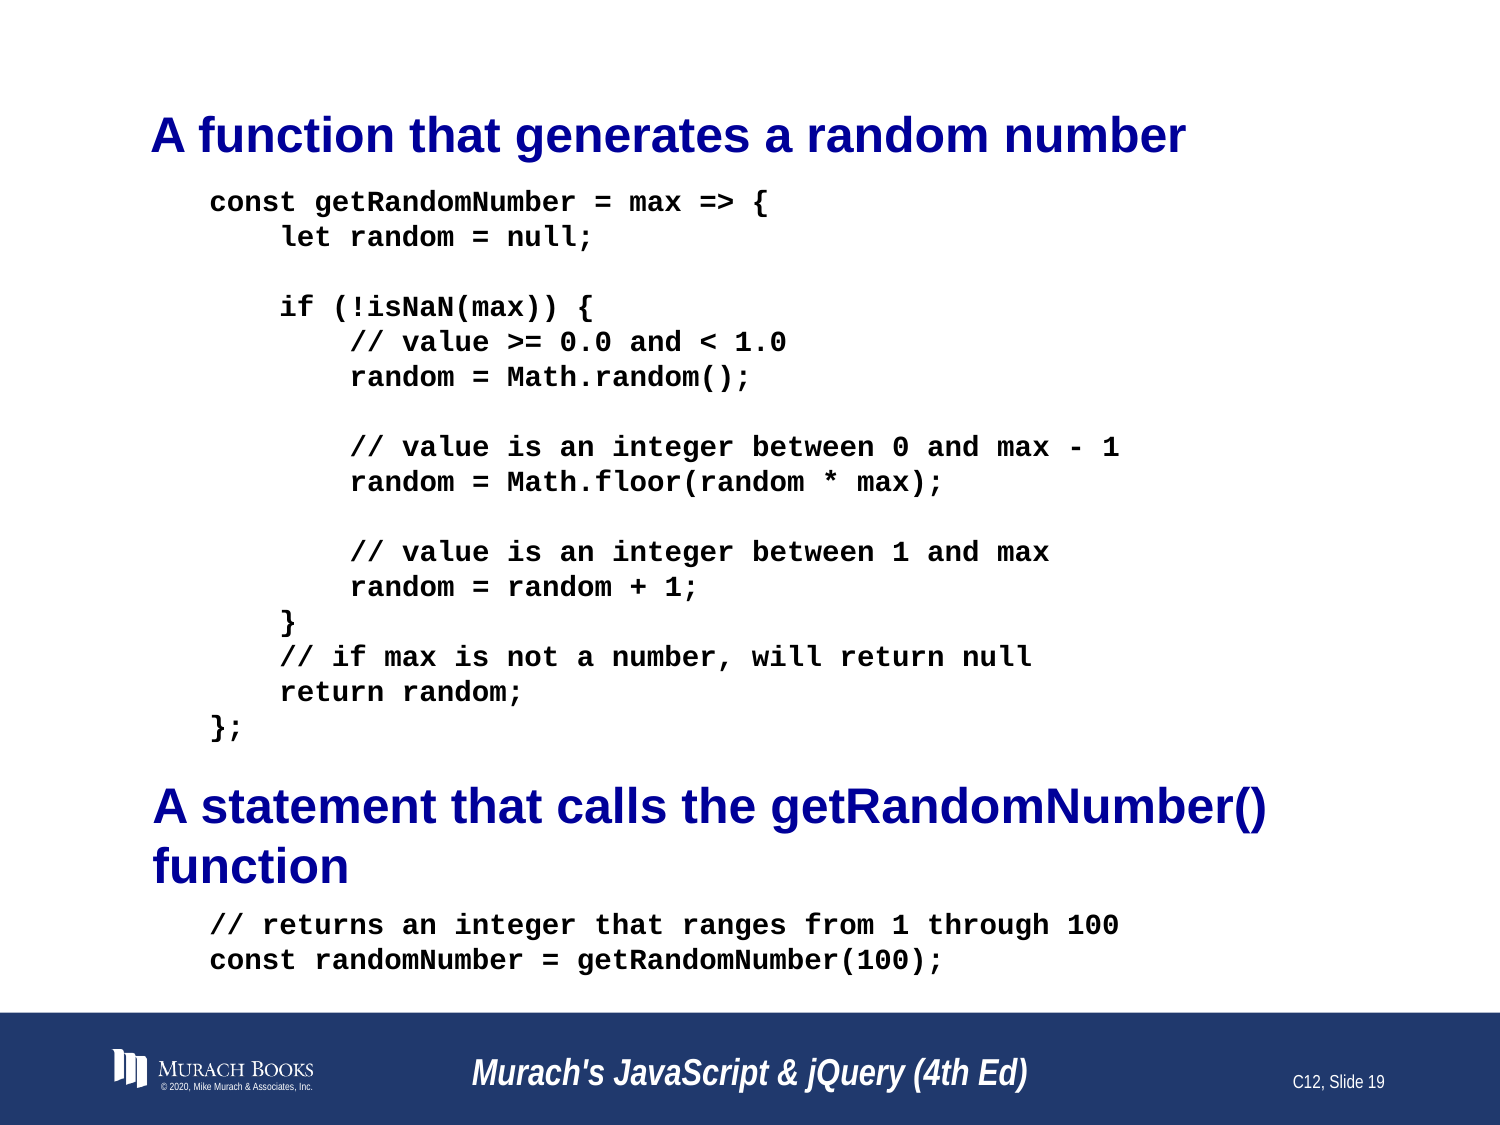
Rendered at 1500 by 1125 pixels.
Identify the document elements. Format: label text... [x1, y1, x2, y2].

list const getRandomNumber = max => { let random = null; if (!isNaN(max)) { // value >= 0.0 and < 1.0 random = Math.random(); // value is an integer between 0 and max - 1 random = Math.floor(random * max); // value is an integer between 1 and max random = random + 1; } // if max is not a number, will return null return random; }; A statement that calls the getRandomNumber() function // returns an integer that ranges from 1 through 100 const randomNumber = getRandomNumber(100); [137, 174, 1350, 975]
slide_number Murach's JavaScript & jQuery (4th Ed) [463, 1025, 1050, 1100]
title A function that generates a random number [150, 102, 1350, 164]
slide_number C12, Slide 19 [1087, 1025, 1400, 1100]
footer © 2020, Mike Murach & Associates, Inc. [12, 1025, 463, 1100]
